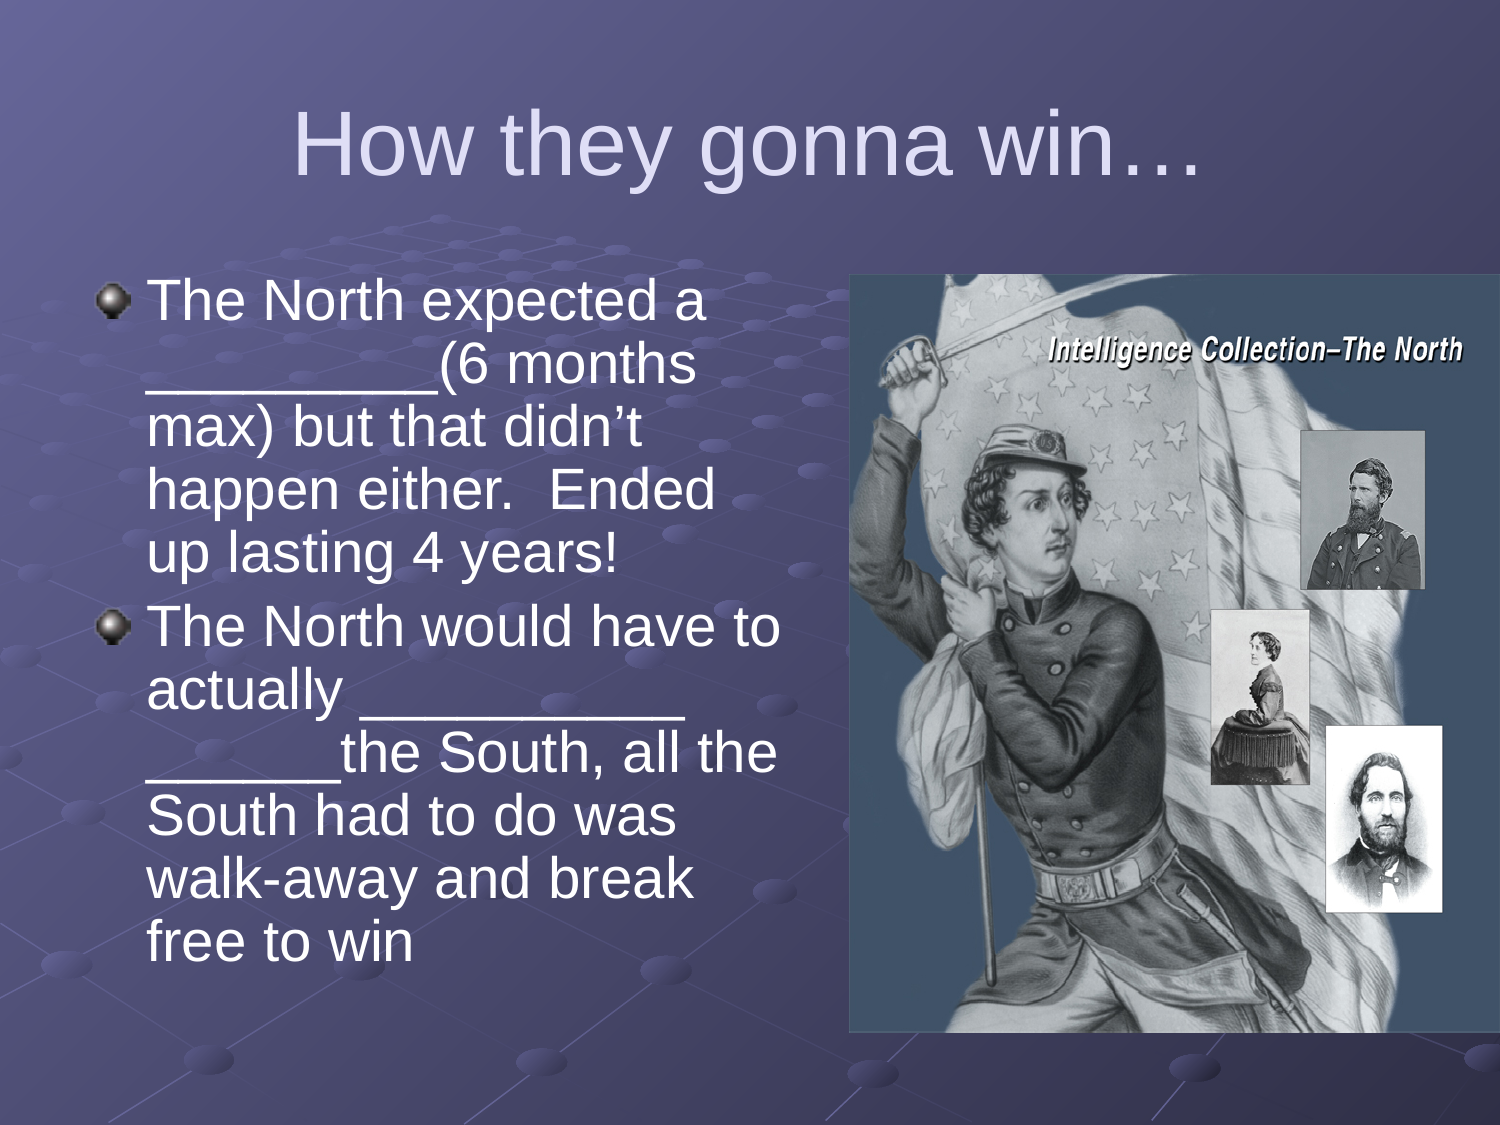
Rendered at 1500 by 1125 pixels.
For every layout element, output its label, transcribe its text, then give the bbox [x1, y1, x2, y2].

picture [90, 277, 131, 319]
title How they gonna win… [74, 44, 1426, 233]
picture [90, 603, 131, 645]
list The North expected a _________(6 months max) but that didn’t happen either. Ended up lasting 4 years! The North would have to actually __________ ______the South, all the South had to do was walk-away and break free to win [74, 262, 813, 1007]
picture [849, 274, 1500, 1033]
